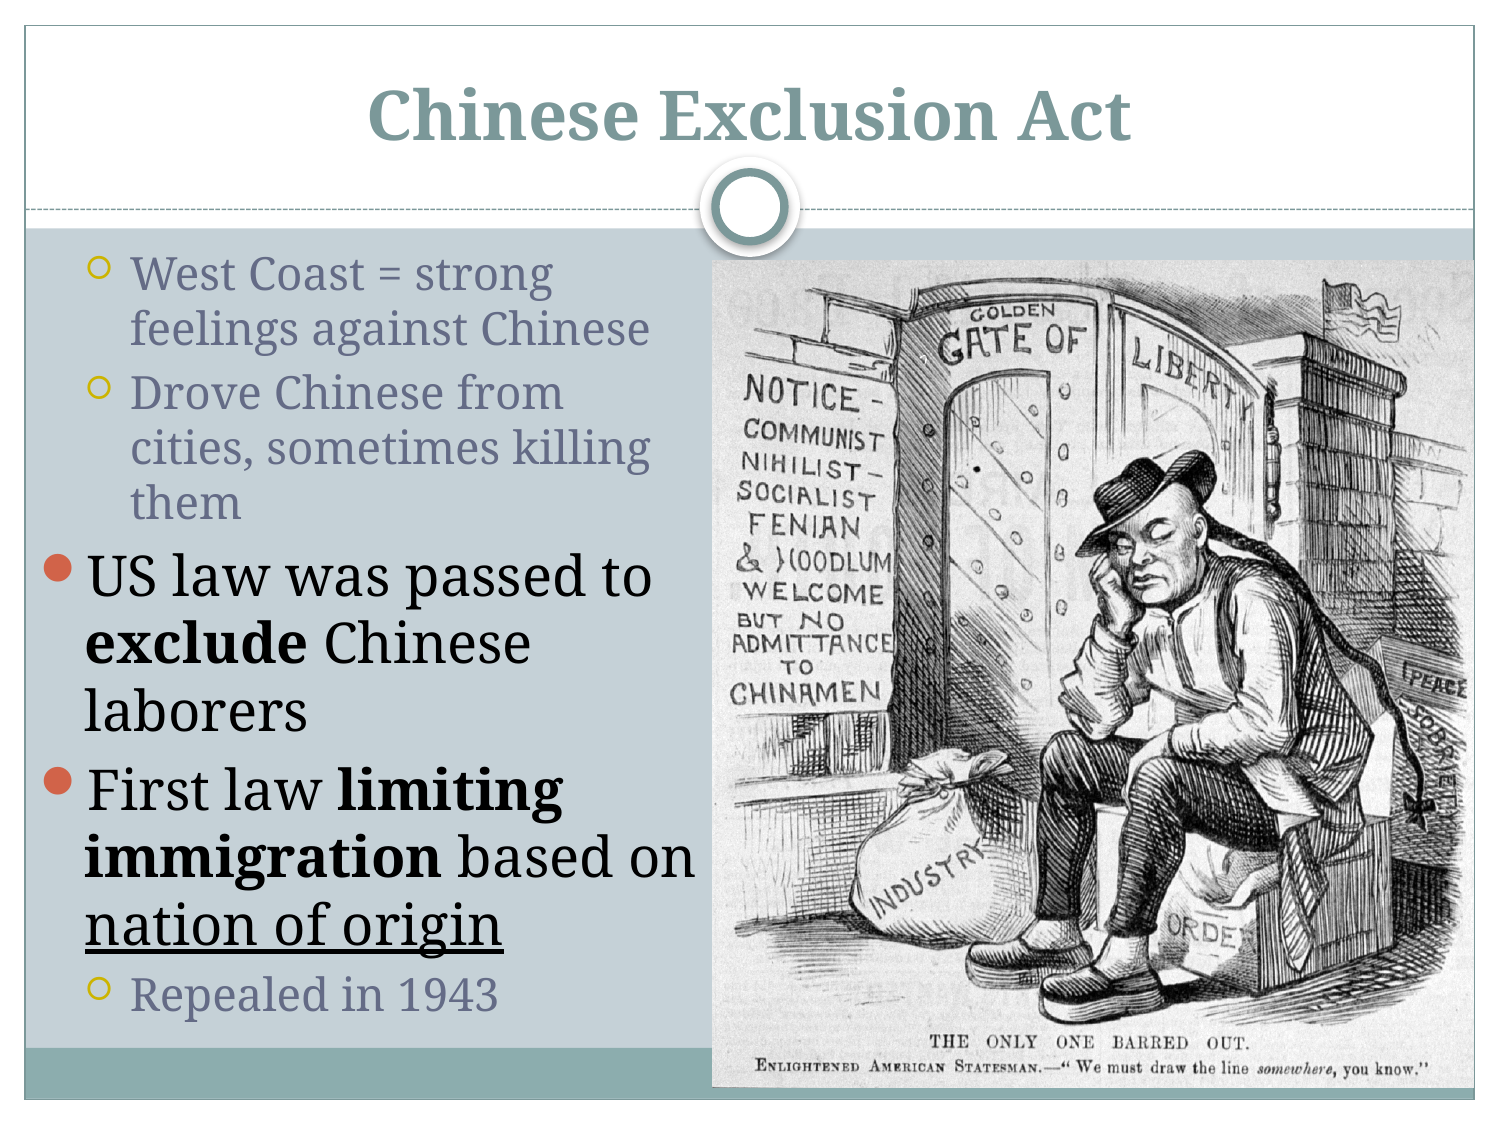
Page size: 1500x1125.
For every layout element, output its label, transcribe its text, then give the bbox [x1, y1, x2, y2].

picture [712, 260, 1474, 1088]
list West Coast = strong feelings against Chinese Drove Chinese from cities, sometimes killing them US law was passed to exclude Chinese laborers First law limiting immigration based on nation of origin Repealed in 1943 [24, 237, 713, 1100]
title Chinese Exclusion Act [49, 37, 1450, 162]
